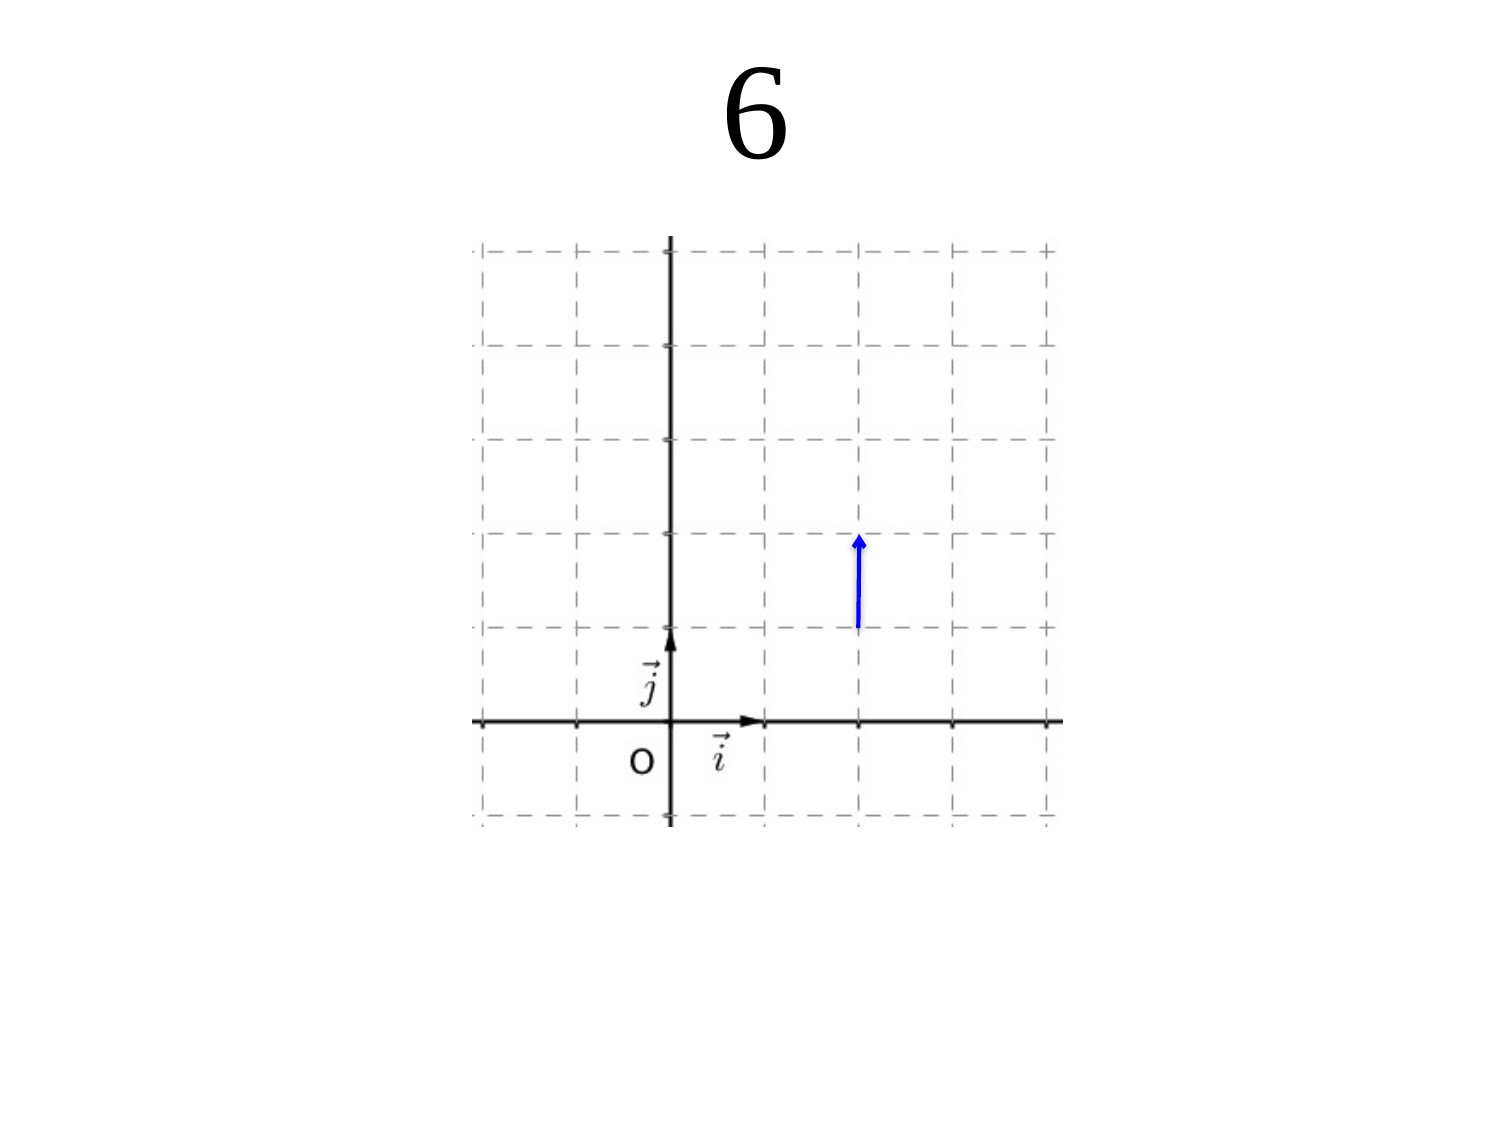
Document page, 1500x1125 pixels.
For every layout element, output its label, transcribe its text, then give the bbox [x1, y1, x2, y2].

text_box 6 [5, 0, 1500, 208]
picture [472, 235, 1064, 827]
